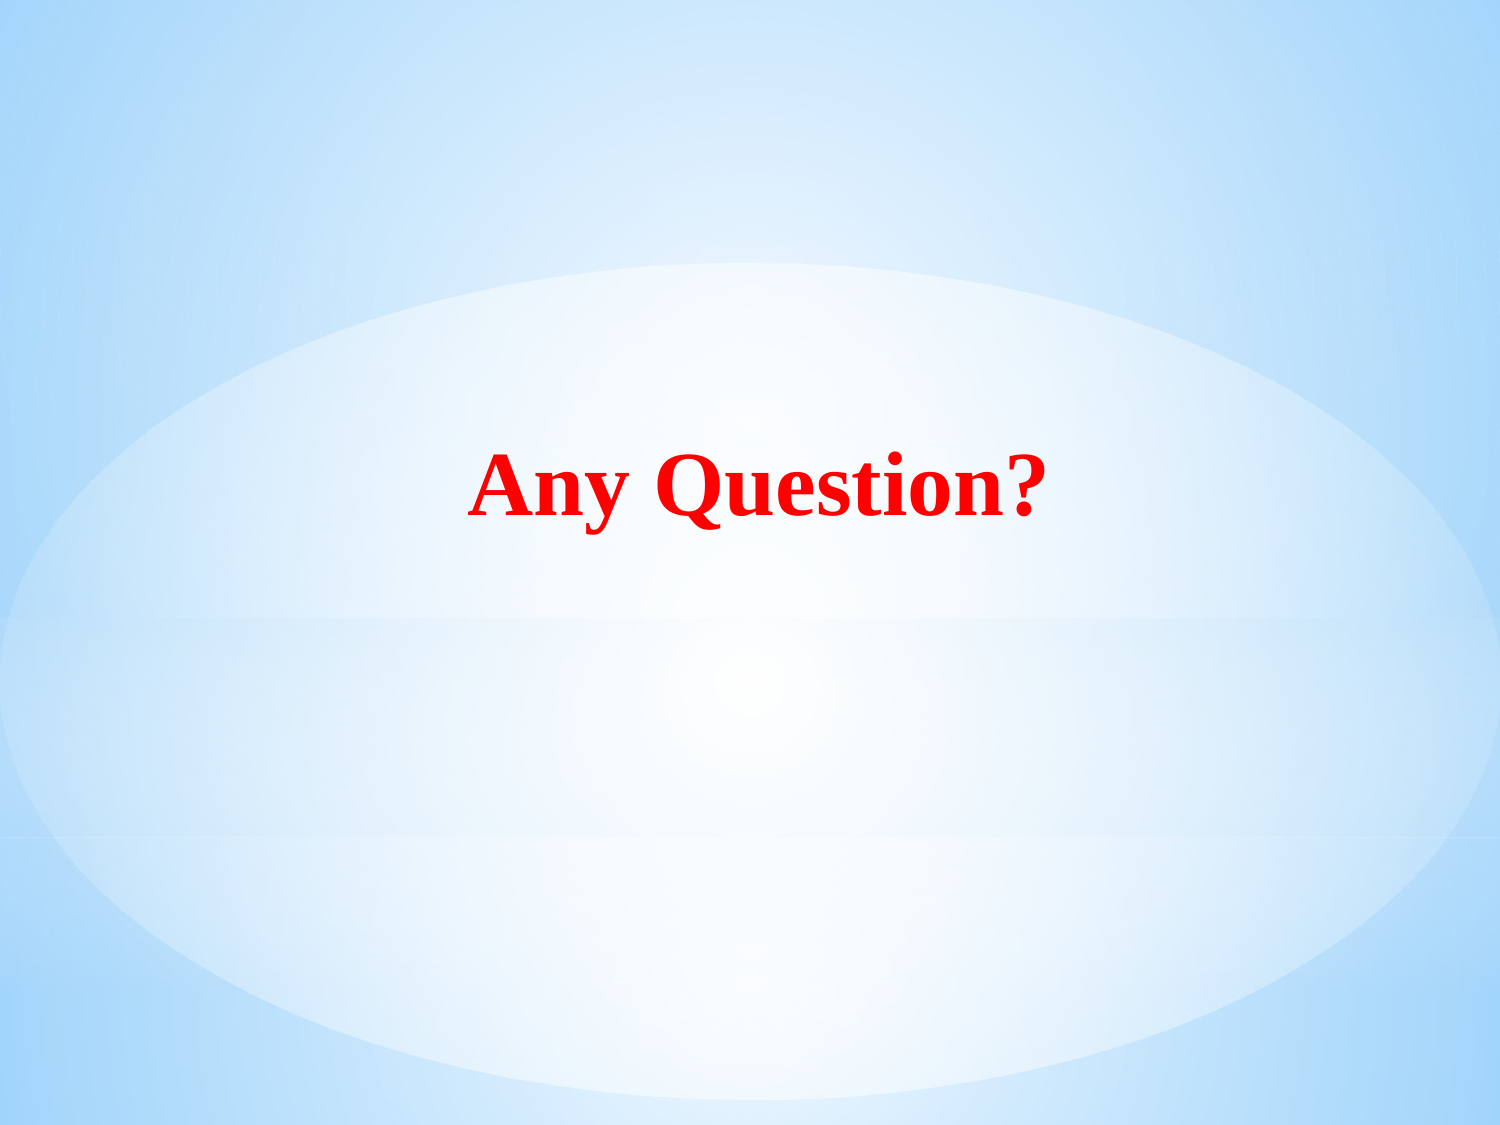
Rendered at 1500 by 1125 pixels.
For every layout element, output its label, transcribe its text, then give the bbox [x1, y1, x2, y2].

text_box Any Question? [452, 416, 1067, 542]
